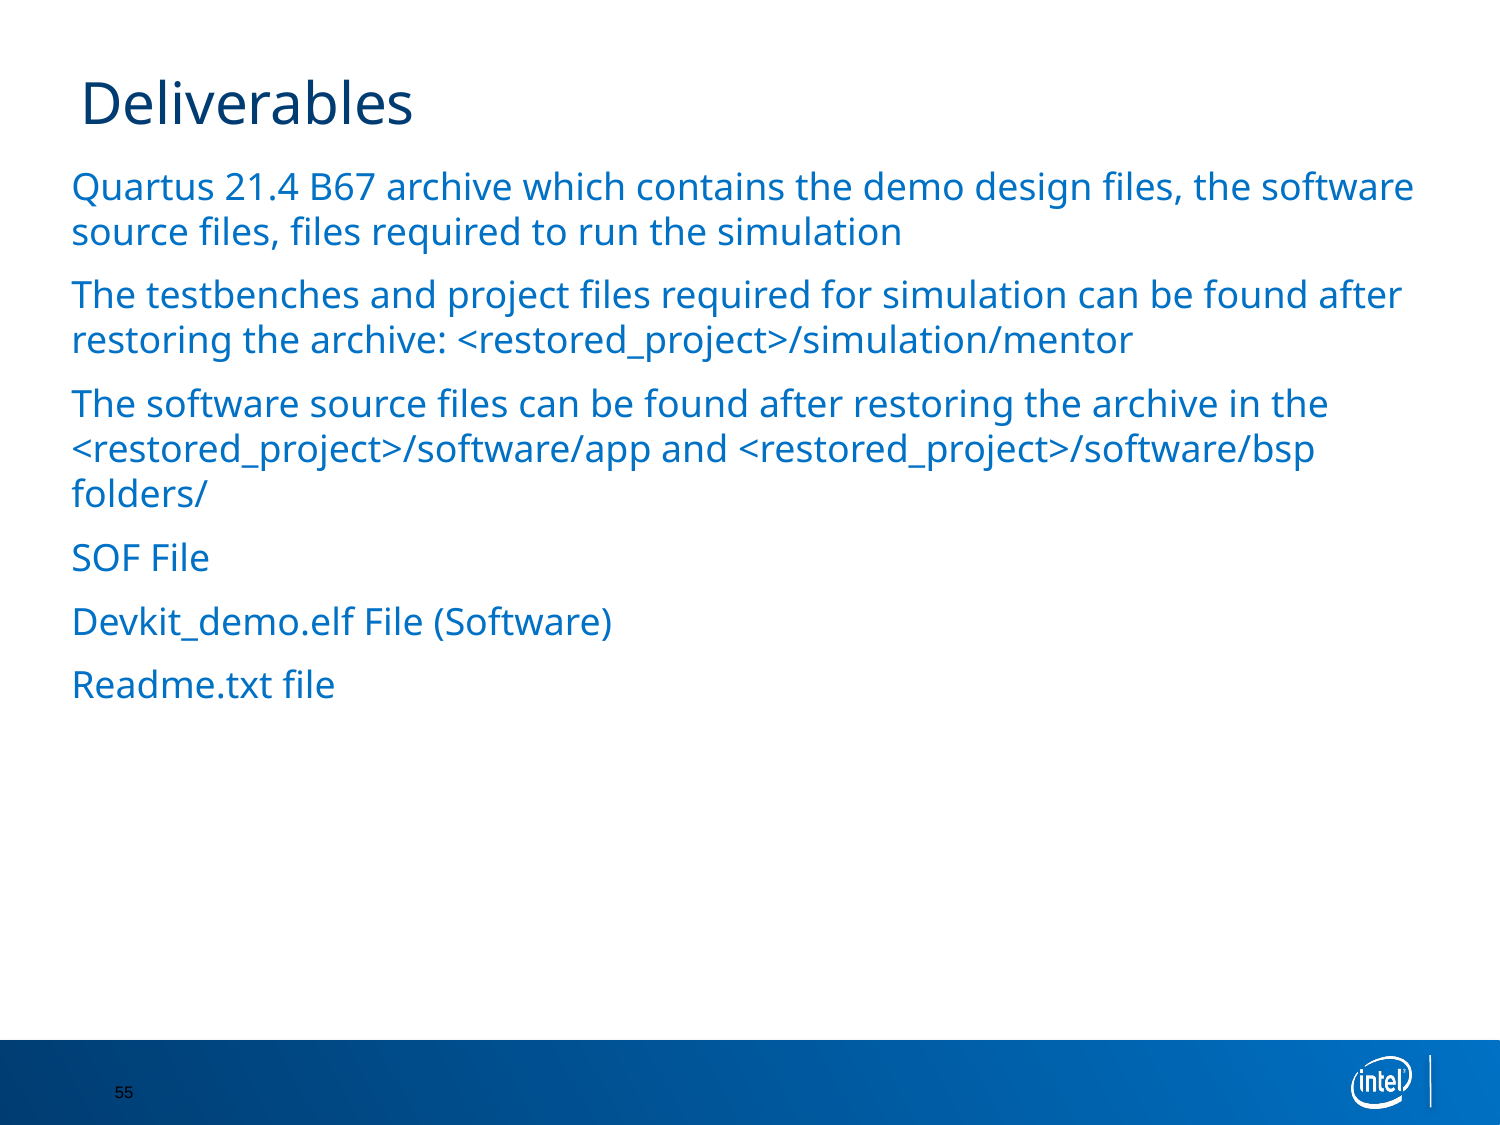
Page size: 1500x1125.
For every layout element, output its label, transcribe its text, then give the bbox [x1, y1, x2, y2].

title Deliverables [80, 65, 1458, 194]
slide_number 55 [19, 1069, 134, 1116]
list Quartus 21.4 B67 archive which contains the demo design files, the software source files, files required to run the simulation The testbenches and project files required for simulation can be found after restoring the archive: <restored_project>/simulation/mentor The software source files can be found after restoring the archive in the <restored_project>/software/app and <restored_project>/software/bsp folders/ SOF File Devkit_demo.elf File (Software) Readme.txt file [71, 162, 1452, 965]
picture [1351, 1056, 1412, 1109]
